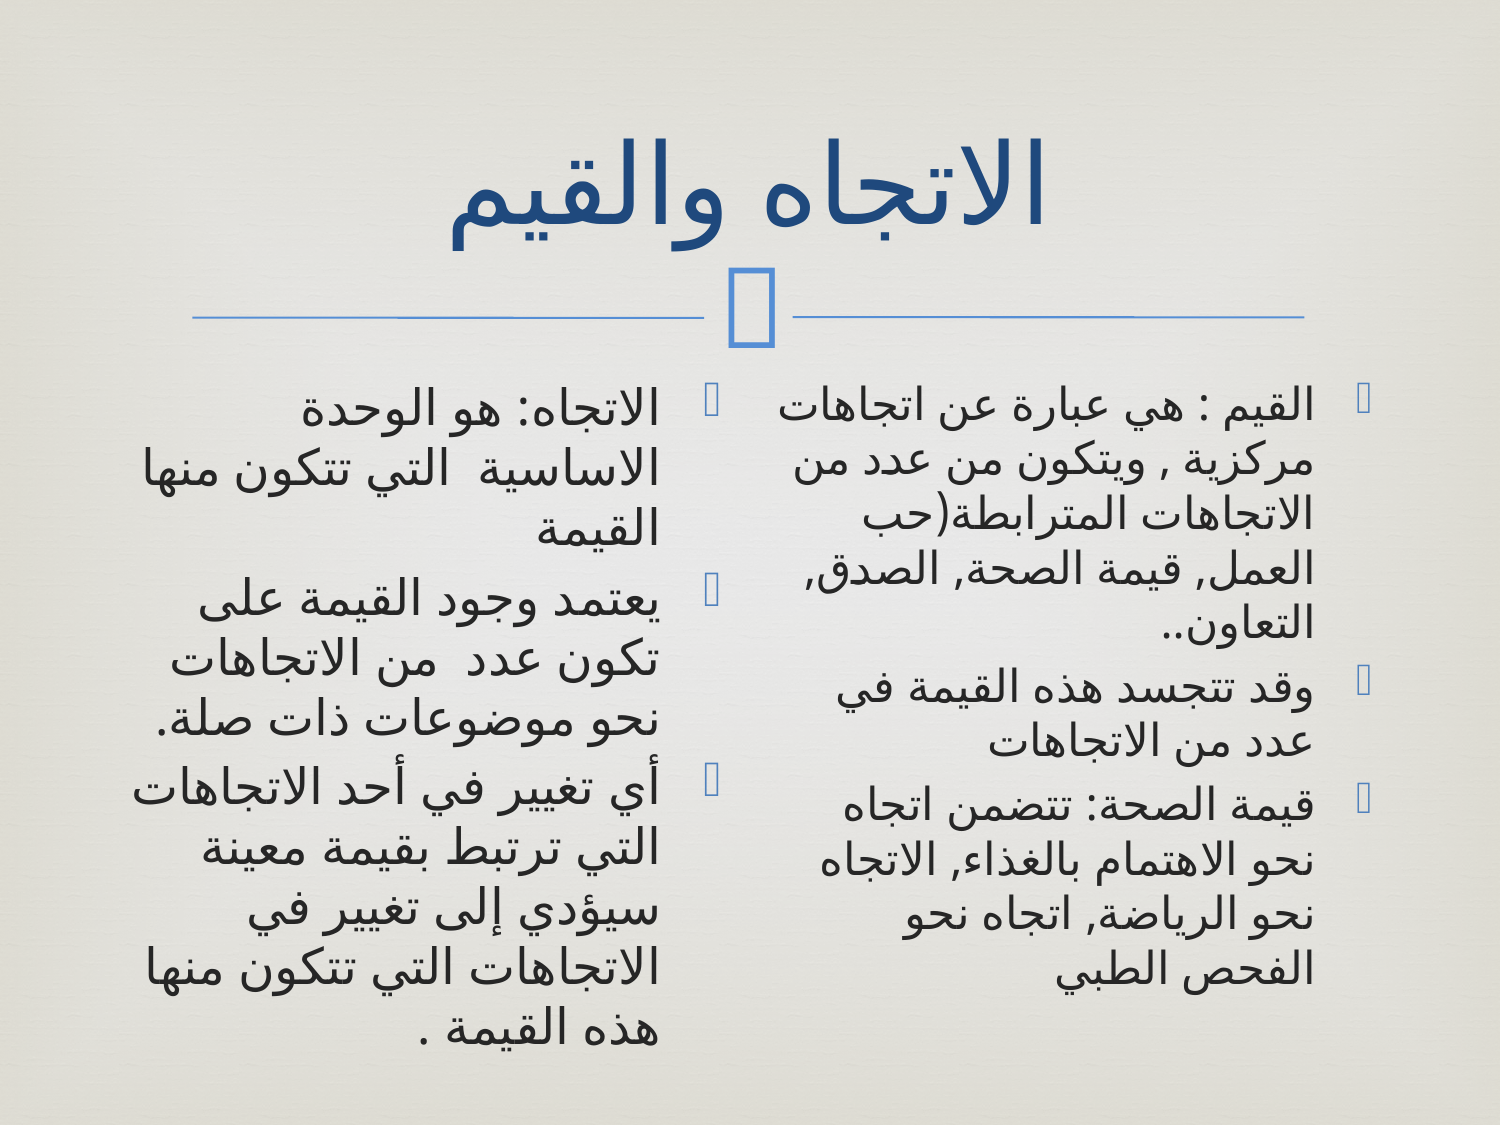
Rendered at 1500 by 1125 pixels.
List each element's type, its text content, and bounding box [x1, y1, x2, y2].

list القيم : هي عبارة عن اتجاهات مركزية , ويتكون من عدد من الاتجاهات المترابطة(حب العمل, قيمة الصحة, الصدق, التعاون.. وقد تتجسد هذه القيمة في عدد من الاتجاهات قيمة الصحة: تتضمن اتجاه نحو الاهتمام بالغذاء, الاتجاه نحو الرياضة, اتجاه نحو الفحص الطبي [761, 367, 1386, 1004]
title الاتجاه والقيم [112, 93, 1386, 267]
list الاتجاه: هو الوحدة الاساسية التي تتكون منها القيمة يعتمد وجود القيمة على تكون عدد من الاتجاهات نحو موضوعات ذات صلة. أي تغيير في أحد الاتجاهات التي ترتبط بقيمة معينة سيؤدي إلى تغيير في الاتجاهات التي تتكون منها هذه القيمة . [112, 367, 737, 1004]
